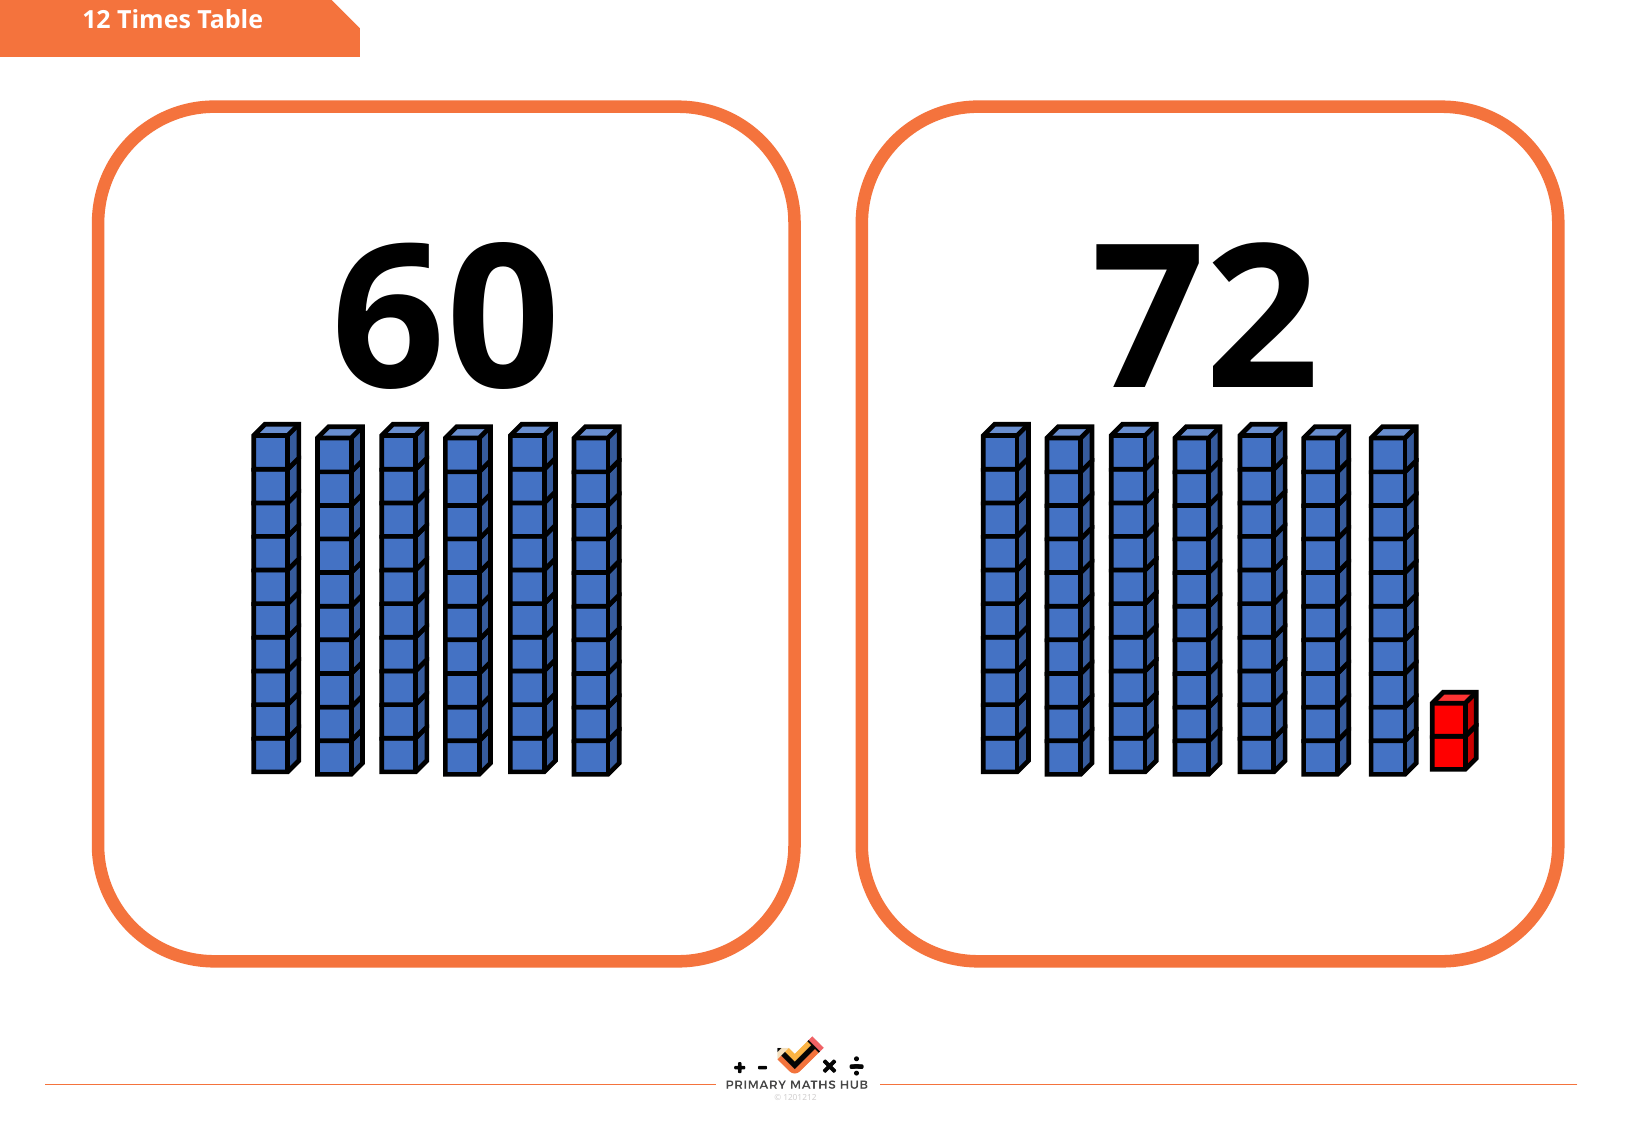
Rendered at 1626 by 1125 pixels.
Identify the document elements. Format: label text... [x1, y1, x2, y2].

text_box 60 [98, 179, 795, 435]
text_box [1371, 426, 1417, 775]
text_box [574, 426, 620, 775]
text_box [1303, 426, 1349, 775]
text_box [510, 424, 556, 772]
text_box 72 [857, 179, 1554, 435]
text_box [1174, 426, 1221, 775]
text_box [445, 426, 491, 775]
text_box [1046, 426, 1093, 775]
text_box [381, 424, 427, 772]
text_box © 1201212 [720, 1084, 870, 1110]
picture [722, 1034, 872, 1094]
text_box [105, 105, 788, 179]
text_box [253, 424, 299, 772]
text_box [983, 424, 1029, 772]
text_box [1239, 424, 1286, 772]
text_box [1111, 424, 1157, 772]
text_box [869, 105, 1551, 179]
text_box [317, 426, 363, 775]
text_box [860, 187, 1560, 963]
text_box [96, 207, 796, 963]
text_box 12 Times Table [0, 0, 361, 58]
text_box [1432, 692, 1477, 770]
